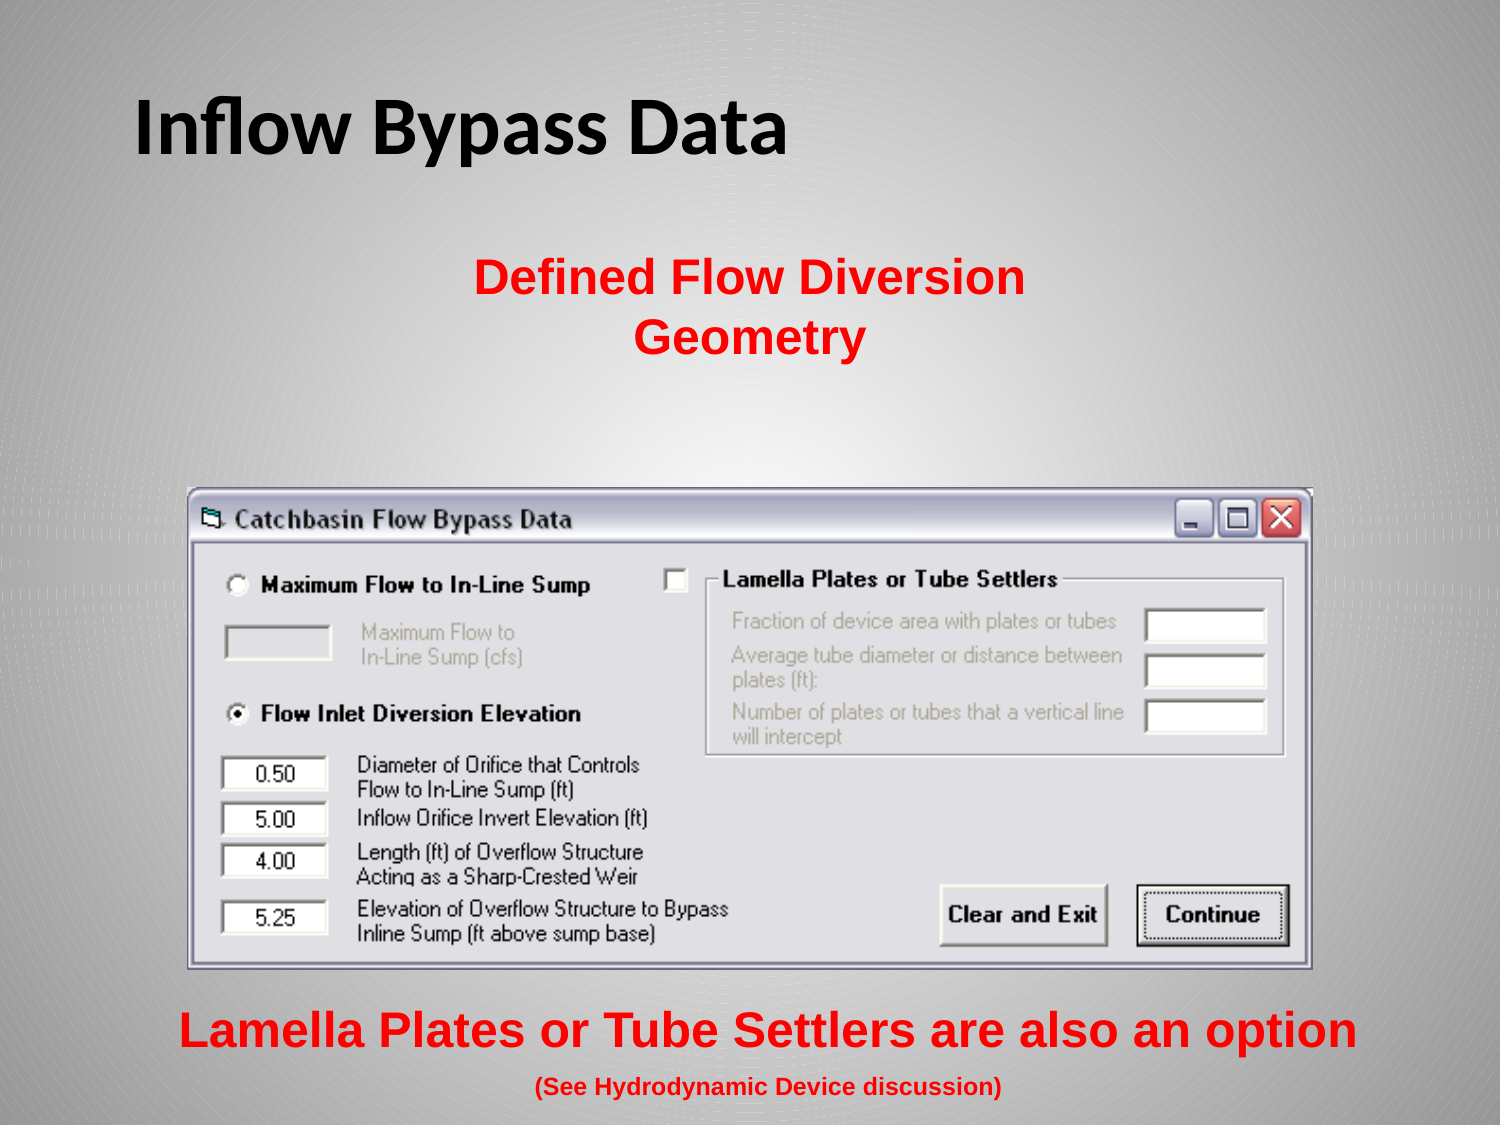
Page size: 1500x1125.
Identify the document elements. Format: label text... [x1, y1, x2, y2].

text_box Lamella Plates or Tube Settlers are also an option (See Hydrodynamic Device discussion) [112, 990, 1425, 1108]
text_box Defined Flow Diversion Geometry [362, 237, 1138, 373]
title Inflow Bypass Data [118, 50, 1382, 192]
picture [187, 487, 1313, 970]
